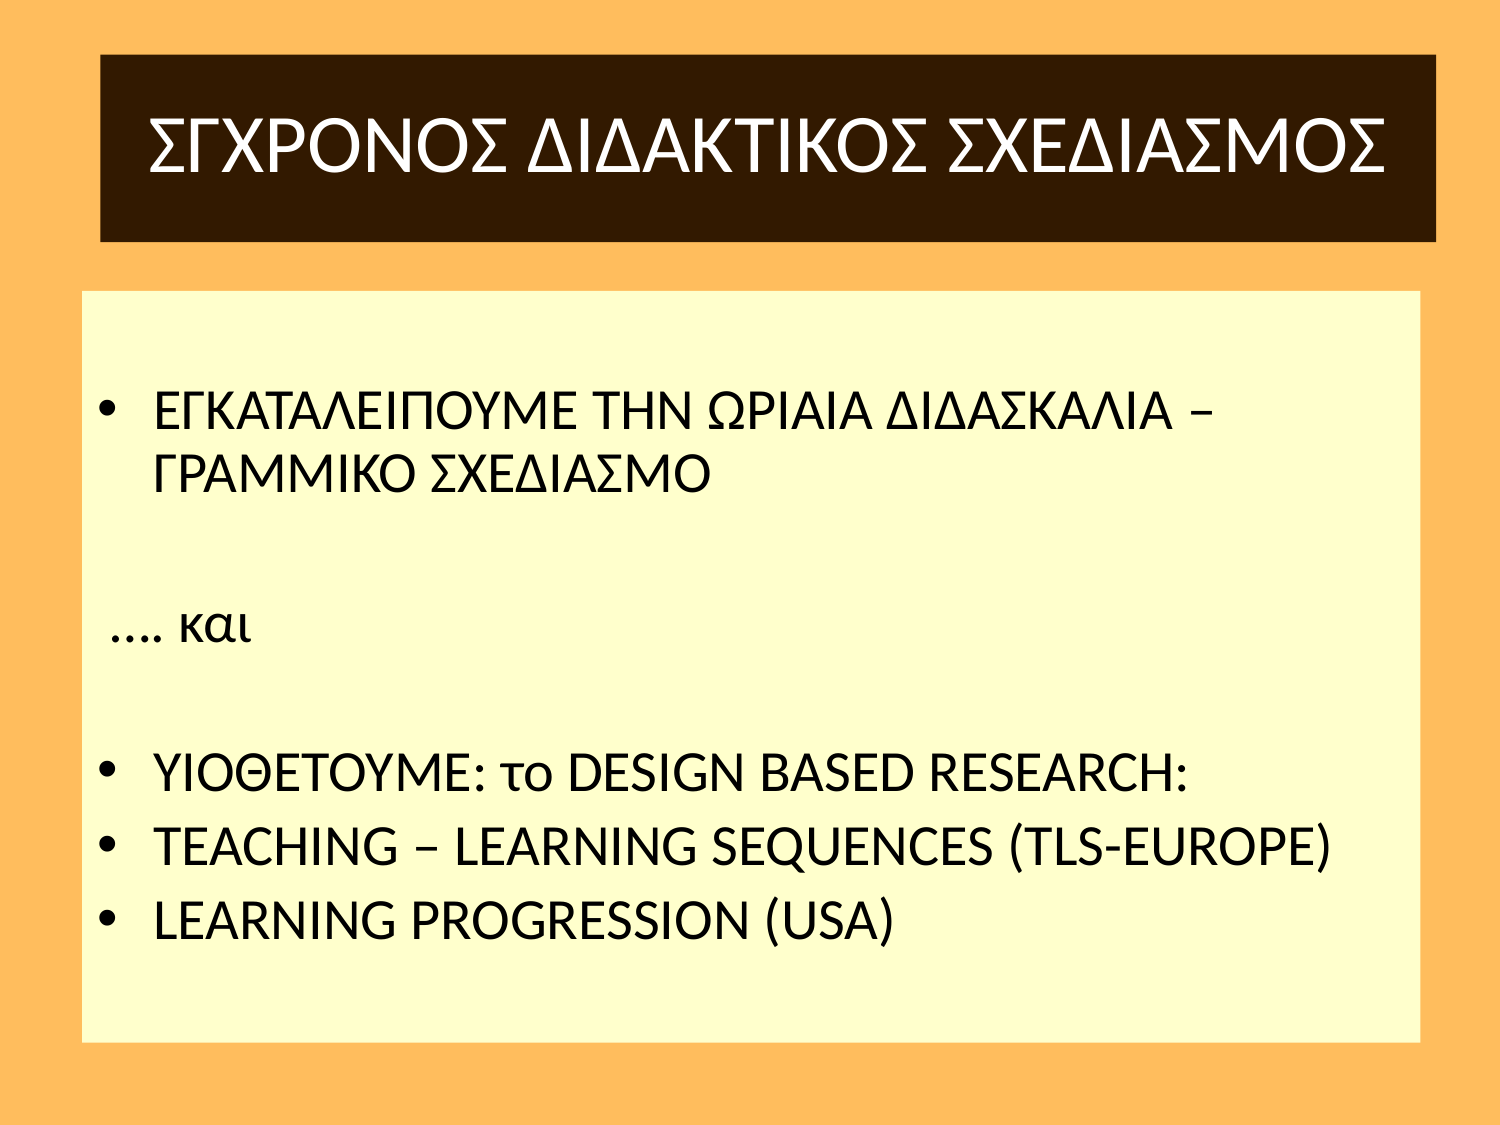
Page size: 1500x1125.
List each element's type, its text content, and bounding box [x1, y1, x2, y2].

list ΕΓΚΑΤΑΛΕΙΠΟΥΜΕ ΤΗΝ ΩΡΙΑΙΑ ΔΙΔΑΣΚΑΛΙΑ – ΓΡΑΜΜΙΚΟ ΣΧΕΔΙΑΣΜΟ …. και ΥΙΟΘΕΤΟΥΜΕ: το DESIGN BASED RESEARCH: TEACHING – LEARNING SEQUENCES (TLS-EUROPE) LEARNING PROGRESSION (USA) [82, 290, 1421, 1043]
title ΣΓΧΡΟΝΟΣ ΔΙΔΑΚΤΙΚΟΣ ΣΧΕΔΙΑΣΜΟΣ [100, 54, 1437, 243]
